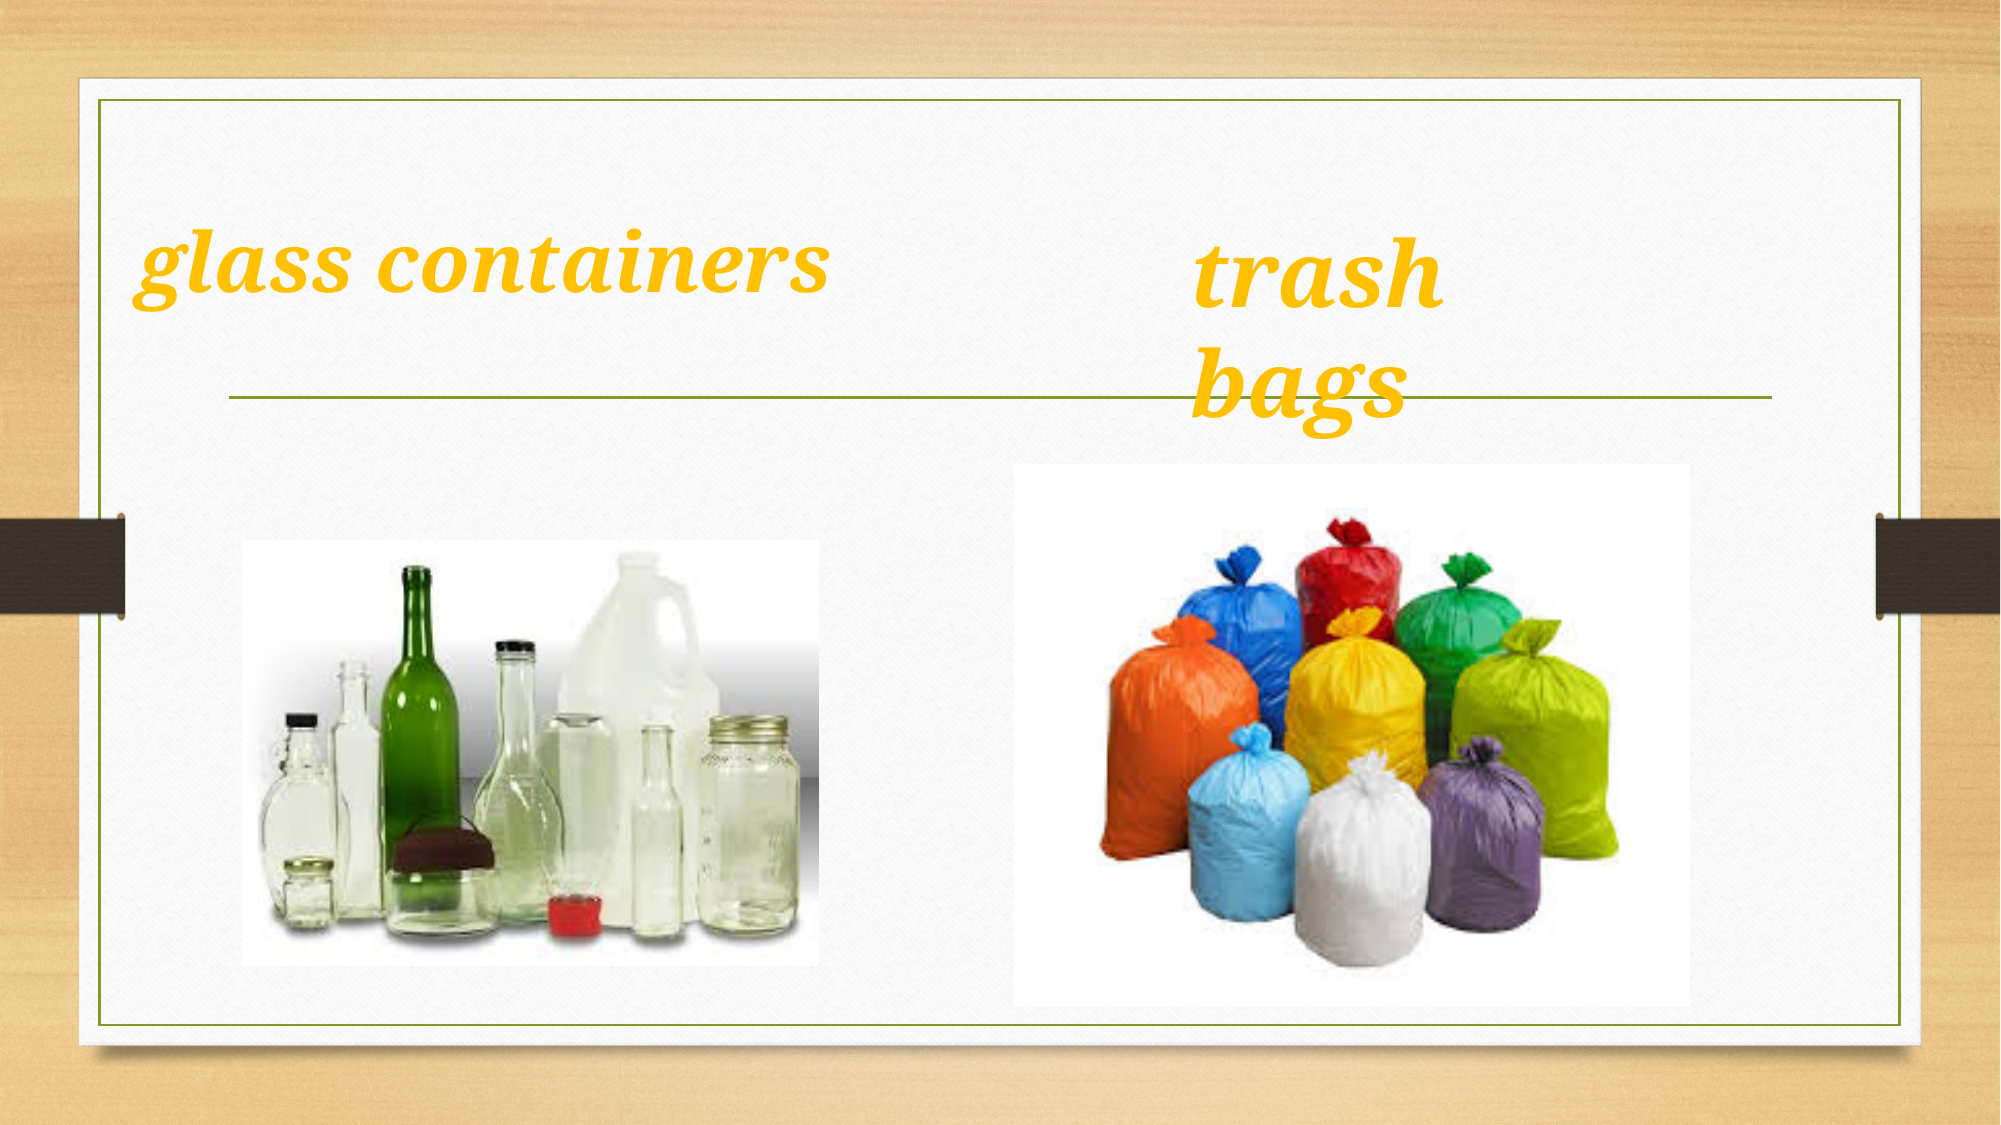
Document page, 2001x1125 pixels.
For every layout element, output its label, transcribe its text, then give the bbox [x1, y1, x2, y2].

title glass containers [114, 185, 856, 333]
text_box trash bags [1176, 208, 1690, 444]
picture [0, 0, 2001, 1125]
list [242, 540, 820, 966]
